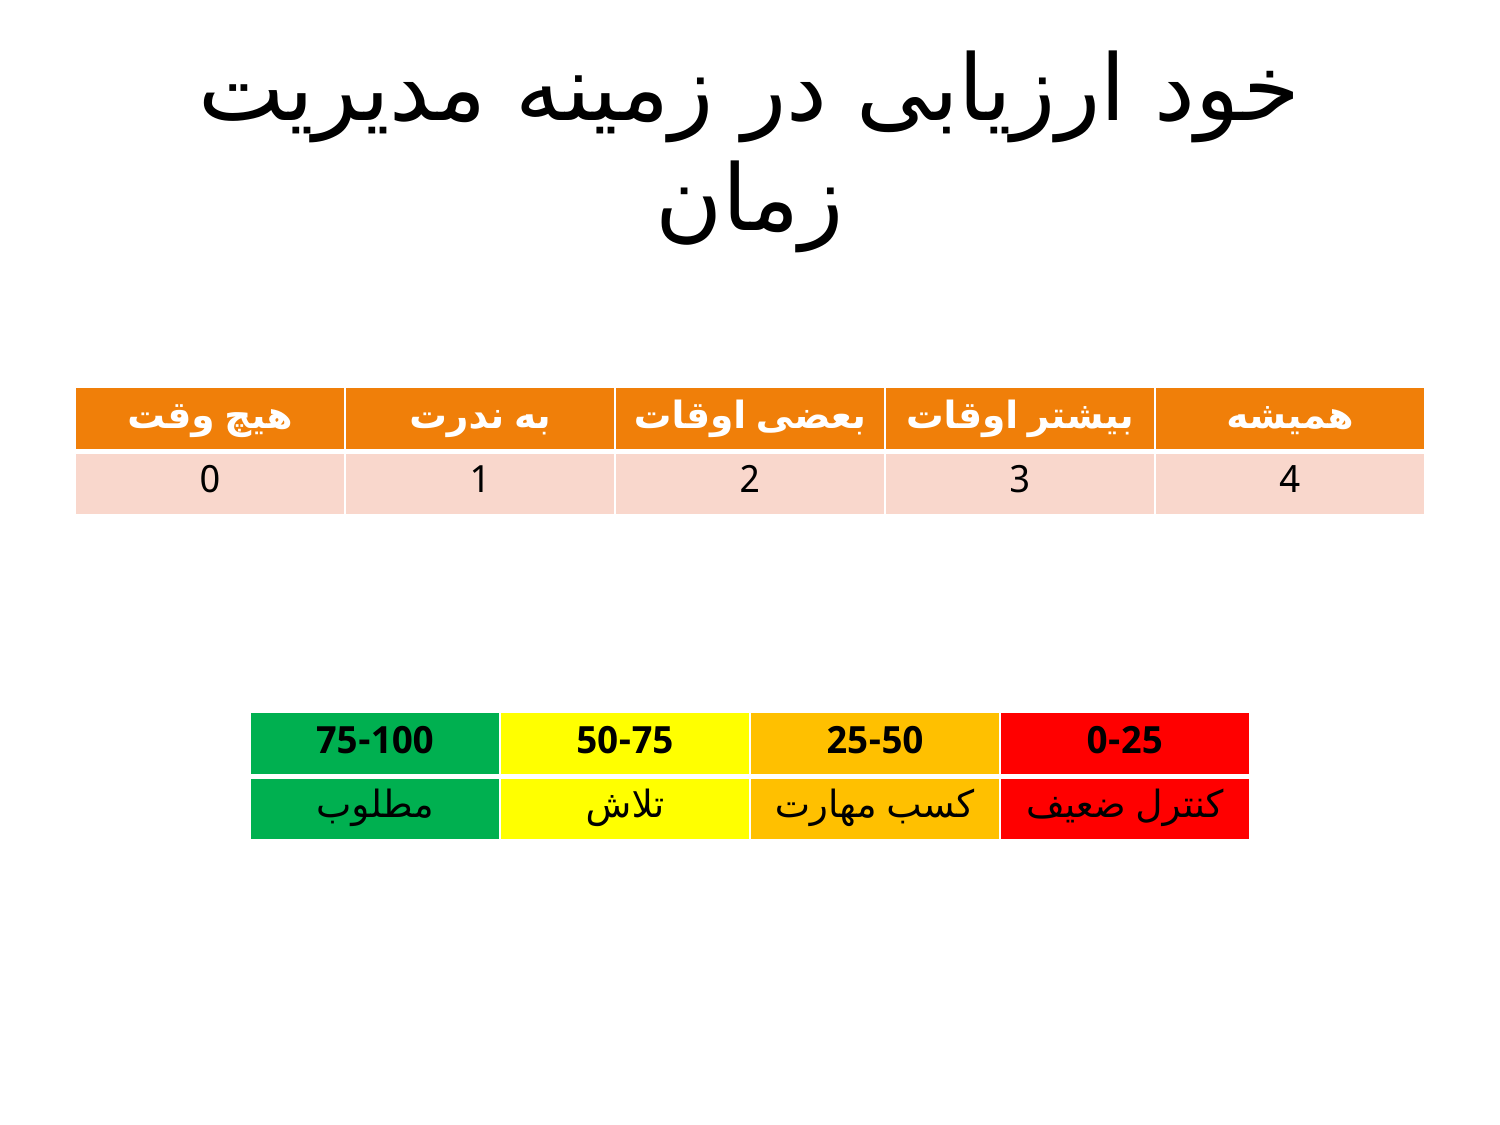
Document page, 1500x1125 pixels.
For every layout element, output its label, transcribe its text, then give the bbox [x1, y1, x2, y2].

table_cell کسب مهارت [751, 779, 999, 839]
table_cell 0 [76, 454, 344, 514]
table_cell 3 [886, 454, 1154, 514]
table_header 50-75 [501, 713, 749, 774]
table_header 25-50 [751, 713, 999, 774]
table_header بیشتر اوقات [886, 388, 1154, 449]
table_cell 2 [616, 454, 884, 514]
title خود ارزیابی در زمینه مدیریت زمان [75, 45, 1425, 233]
table_header 0-25 [1001, 713, 1249, 774]
table_cell کنترل ضعیف [1001, 779, 1249, 839]
table_header بعضی اوقات [616, 388, 884, 449]
table_cell 1 [346, 454, 614, 514]
table_cell 4 [1156, 454, 1424, 514]
table_header 75-100 [251, 713, 499, 774]
table_cell مطلوب [251, 779, 499, 839]
table_header همیشه [1156, 388, 1424, 449]
table_cell تلاش [501, 779, 749, 839]
table_header هیچ وقت [76, 388, 344, 449]
table_header به ندرت [346, 388, 614, 449]
